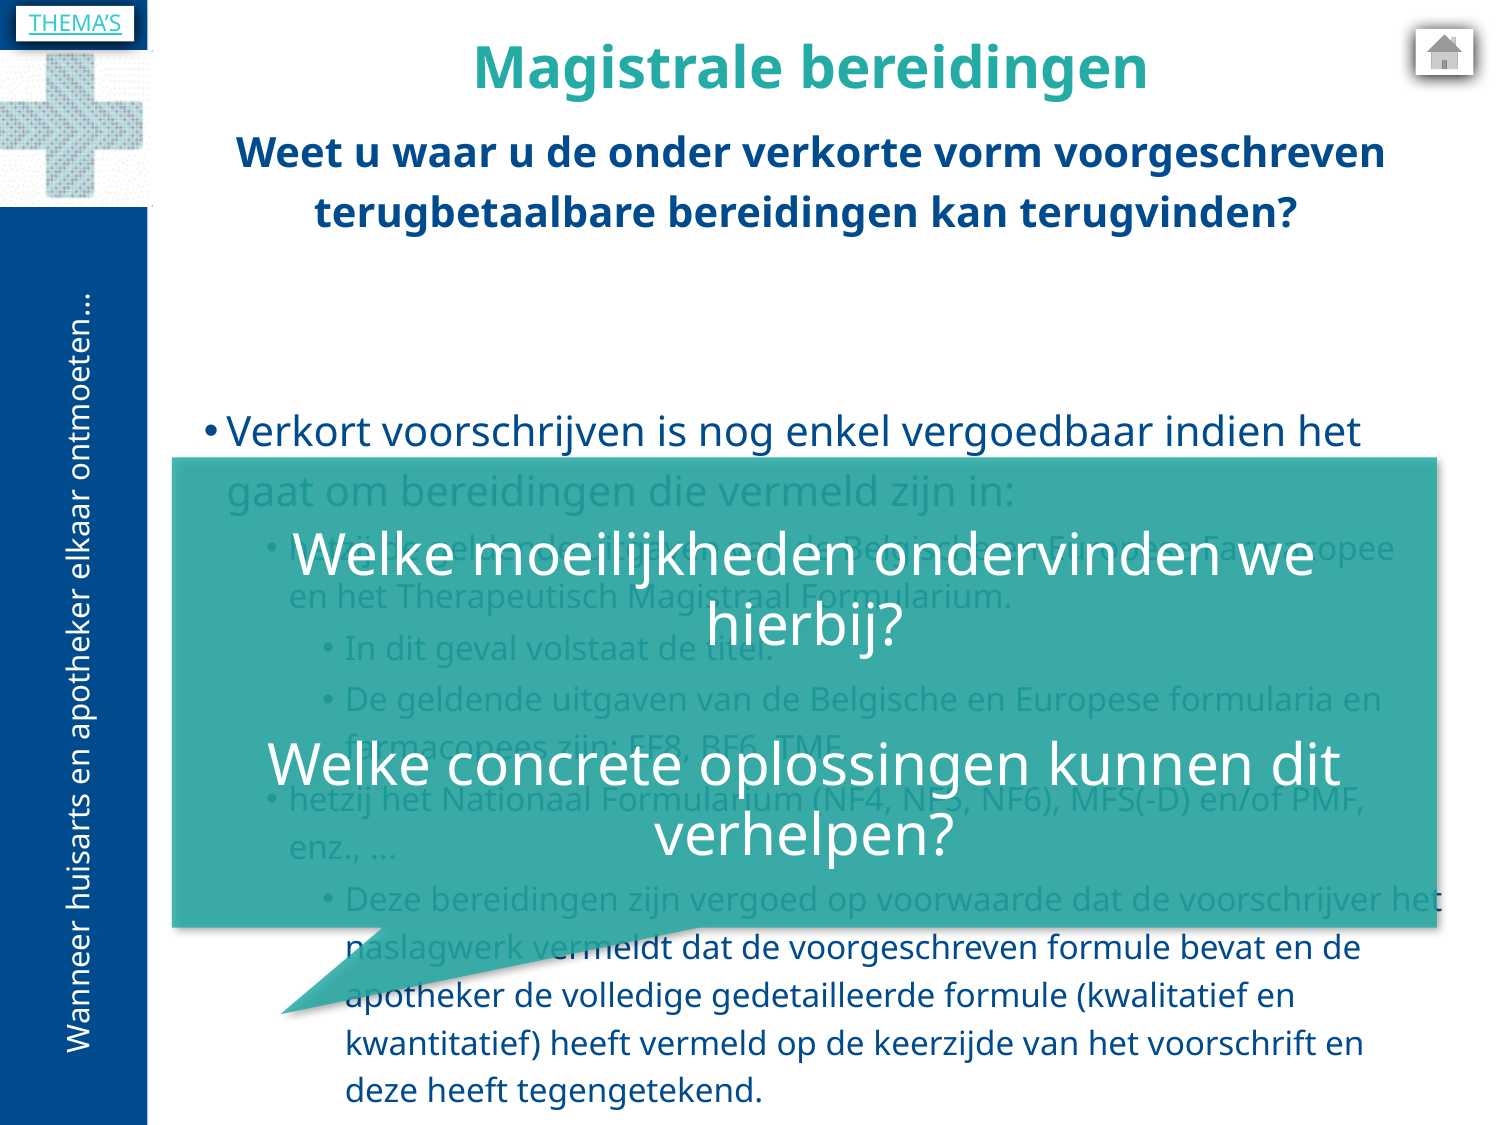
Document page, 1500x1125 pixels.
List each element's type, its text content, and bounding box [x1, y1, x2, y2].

picture [0, 50, 154, 207]
text_box [1415, 28, 1474, 76]
list Magistrale bereidingen [163, 30, 1460, 108]
text_box Welke moeilijkheden ondervinden we hierbij? Welke concrete oplossingen kunnen dit verhelpen? [171, 456, 1438, 1016]
text_box Weet u waar u de onder verkorte vorm voorgeschreven terugbetaalbare bereidingen kan terugvinden? [163, 108, 1460, 243]
list Verkort voorschrijven is nog enkel vergoedbaar indien het gaat om bereidingen die vermeld zijn in: hetzij de geldende uitgaven van de Belgische en Europese Farmacopee en het Therapeutisch Magistraal Formularium. In dit geval volstaat de titel. De geldende uitgaven van de Belgische en Europese formularia en farmacopees zijn: EF8, BF6, TMF. hetzij het Nationaal Formularium (NF4, NF5, NF6), MFS(-D) en/of PMF, enz., ... Deze bereidingen zijn vergoed op voorwaarde dat de voorschrijver het naslagwerk vermeldt dat de voorgeschreven formule bevat en de apotheker de volledige gedetailleerde formule (kwalitatief en kwantitatief) heeft vermeld op de keerzijde van het voorschrift en deze heeft tegengetekend. [189, 387, 1460, 1096]
text_box THEMA’S [15, 5, 135, 42]
